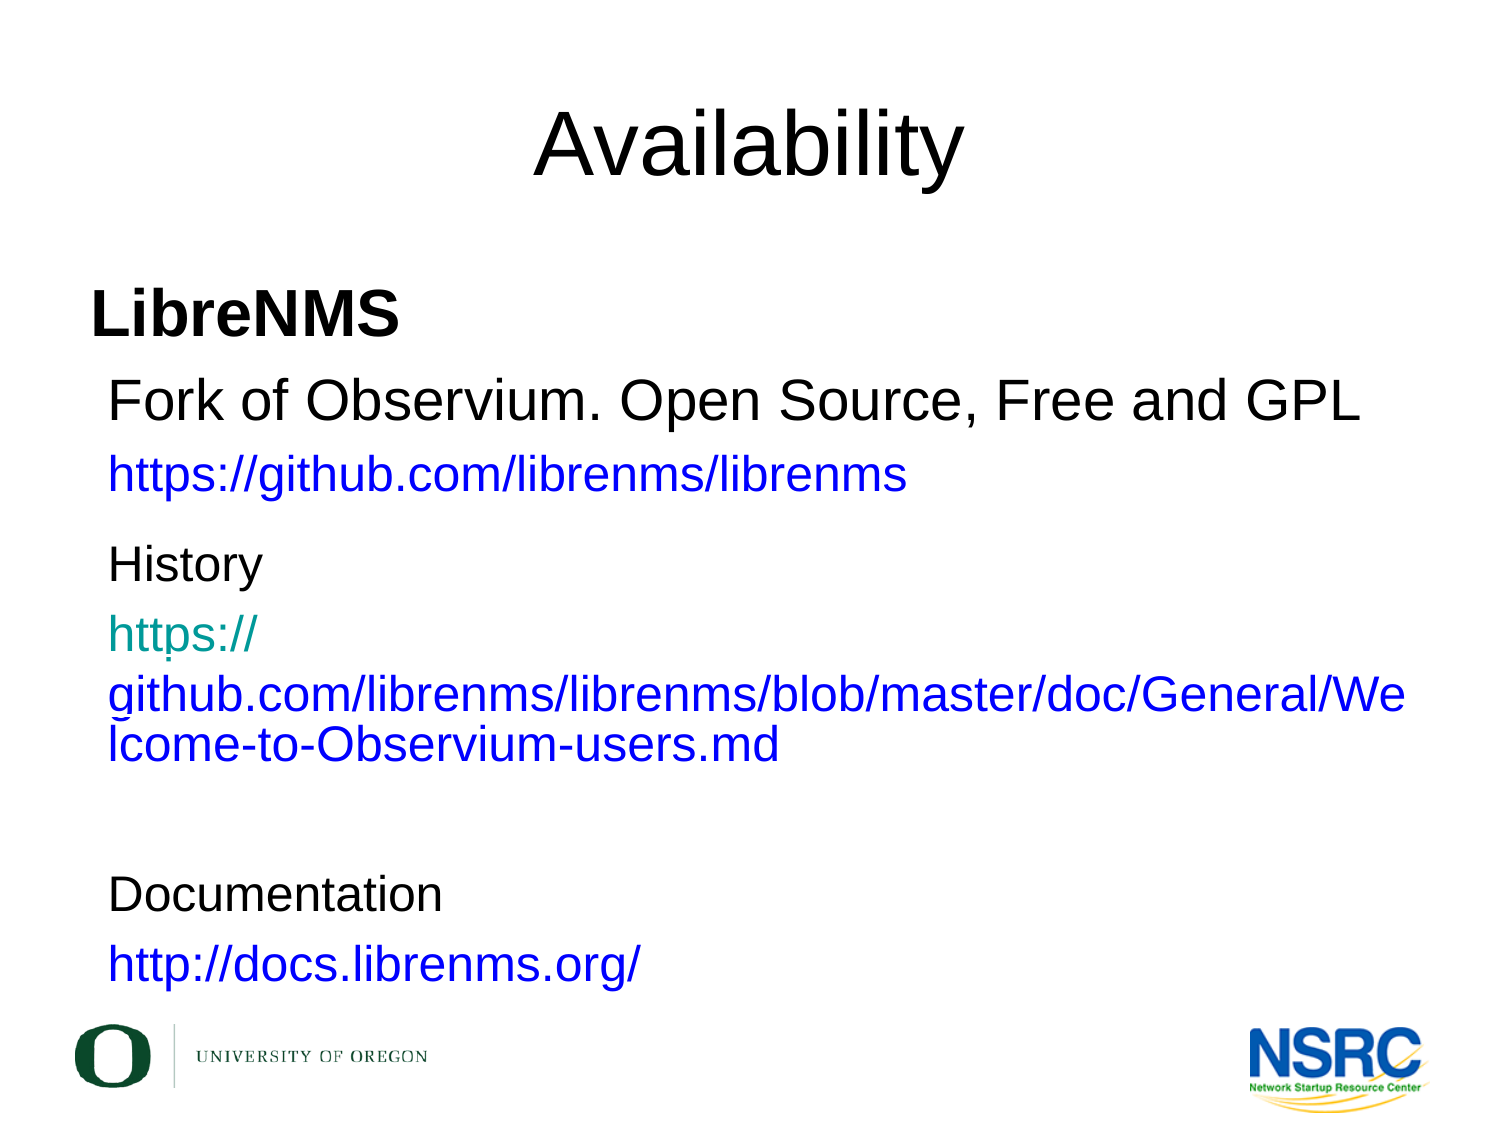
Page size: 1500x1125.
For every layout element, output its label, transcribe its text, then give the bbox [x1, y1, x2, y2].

picture [75, 1024, 427, 1088]
picture [1250, 1027, 1430, 1113]
title Availability [75, 45, 1425, 233]
list LibreNMS Fork of Observium. Open Source, Free and GPL https://github.com/librenms/librenms History https://github.com/librenms/librenms/blob/master/doc/General/Welcome-to-Observium-users.md Documentation http://docs.librenms.org/ [75, 262, 1425, 1005]
